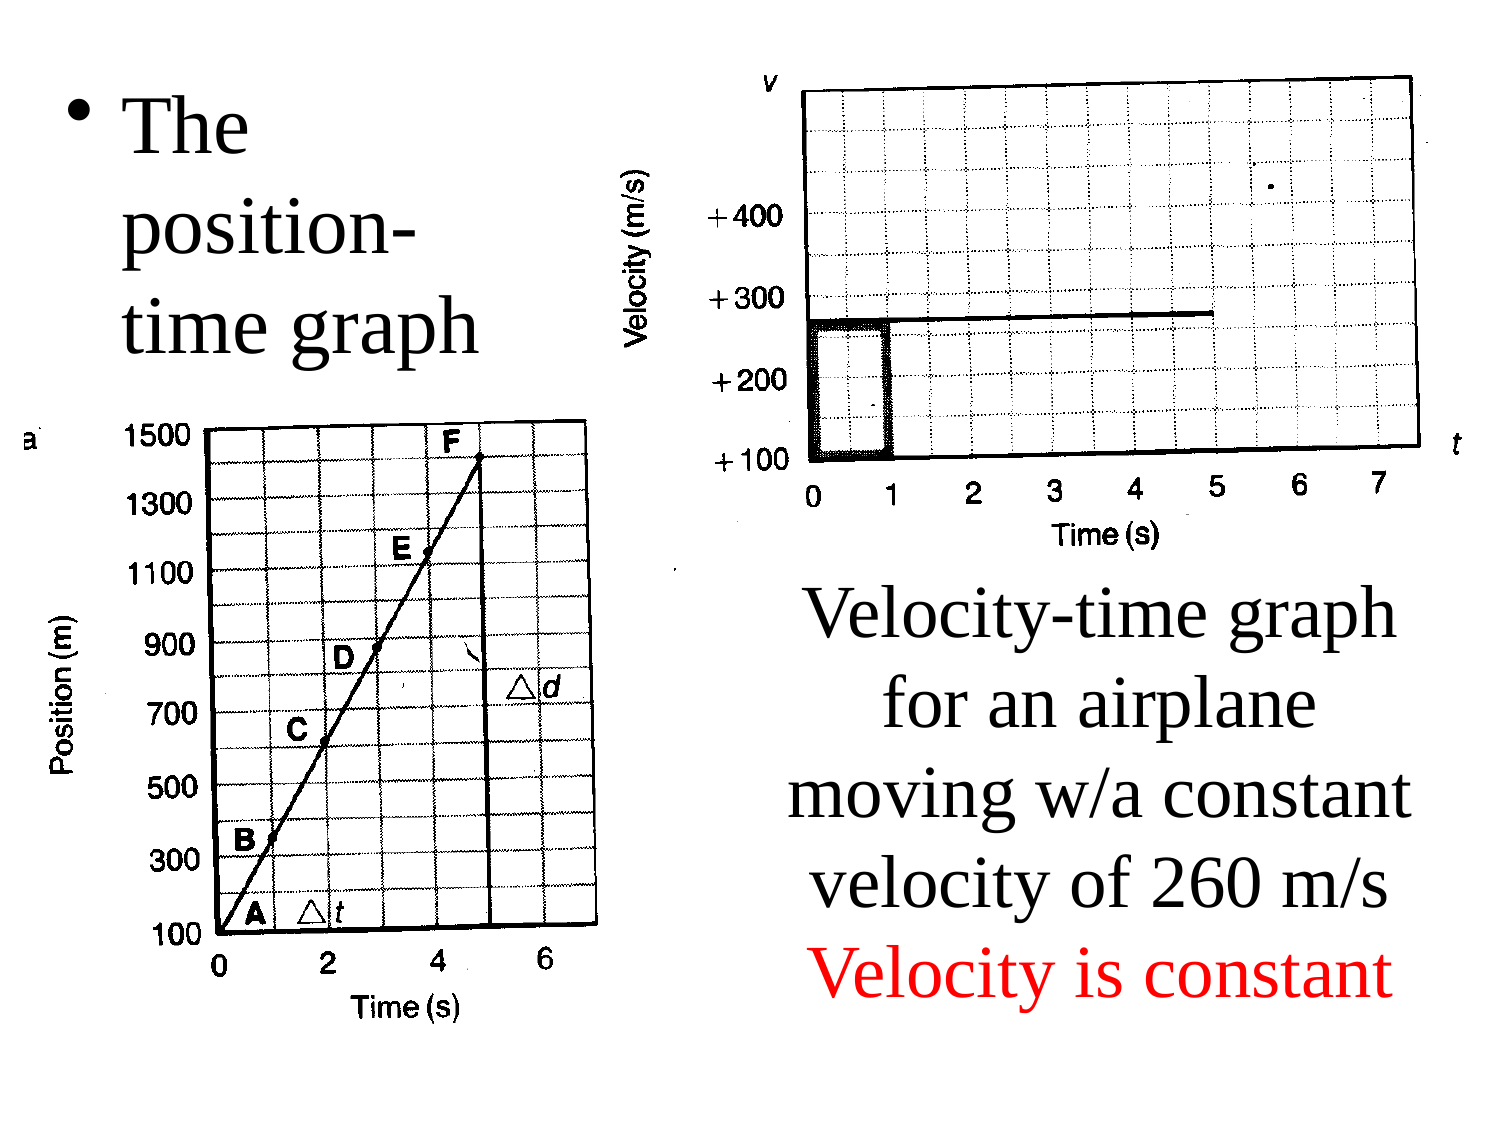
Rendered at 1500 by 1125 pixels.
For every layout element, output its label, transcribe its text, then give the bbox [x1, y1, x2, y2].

list The position-time graph [49, 62, 538, 351]
title Velocity-time graph for an airplane moving w/a constant velocity of 260 m/s Velocity is constant [749, 584, 1451, 1001]
picture [24, 62, 1464, 1051]
